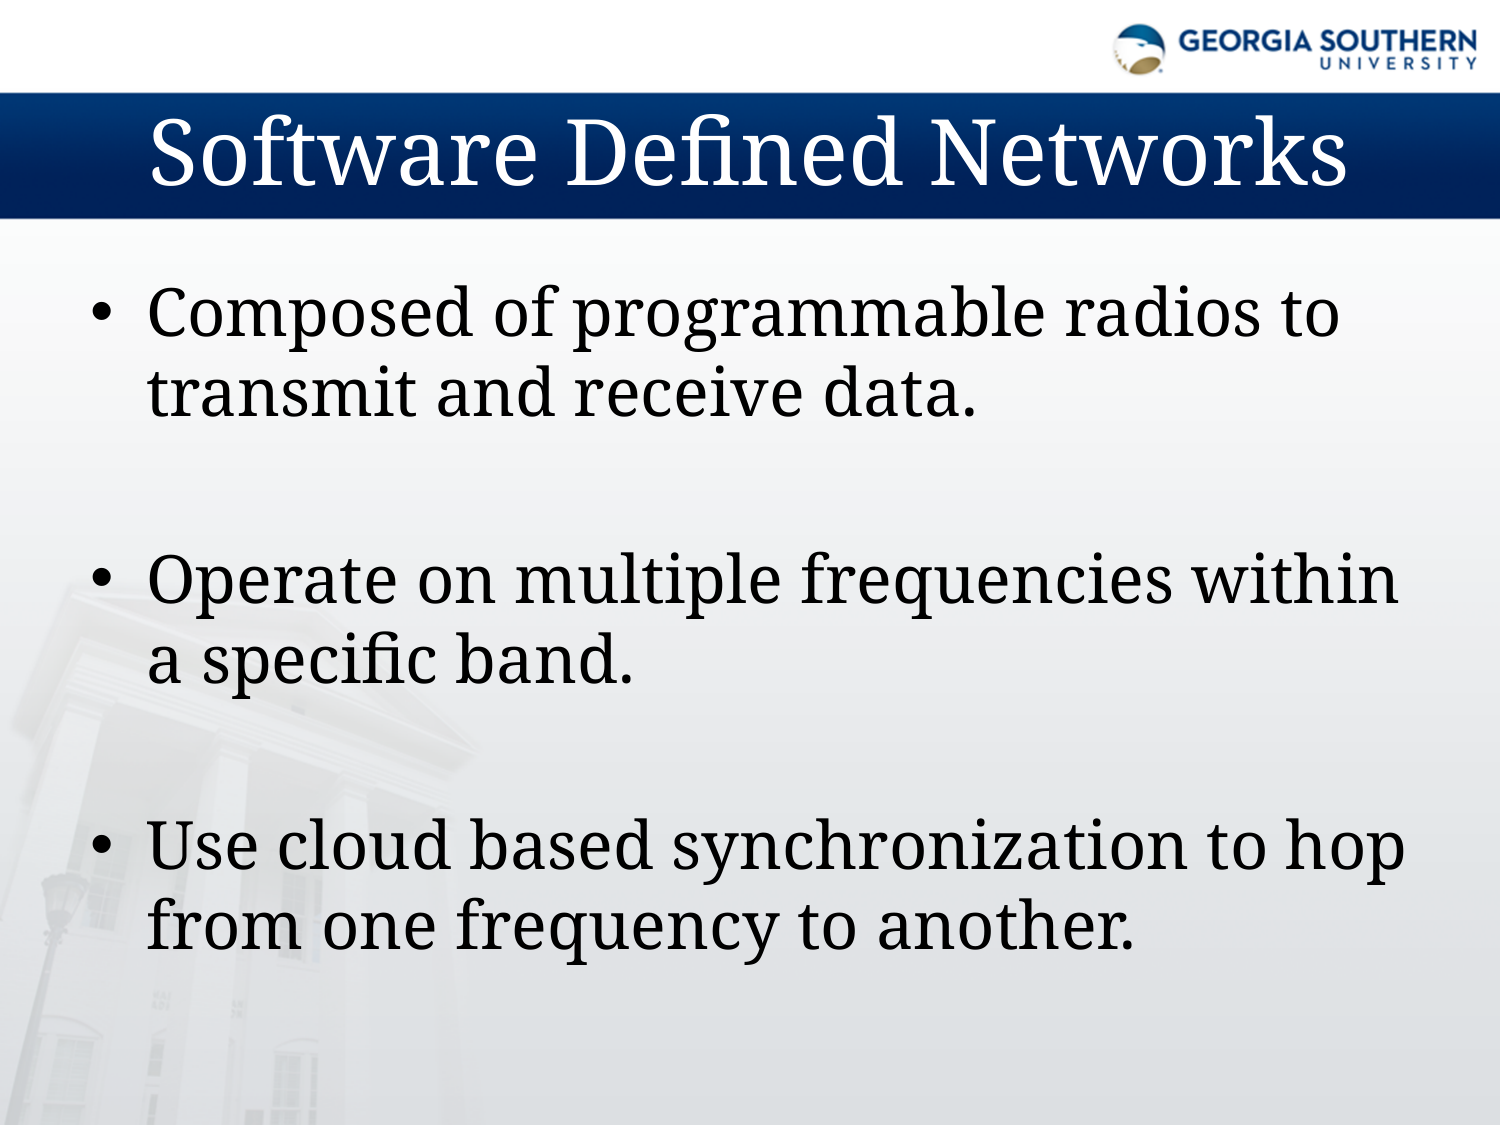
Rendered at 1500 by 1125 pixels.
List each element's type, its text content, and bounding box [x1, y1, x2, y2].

list Composed of programmable radios to transmit and receive data. Operate on multiple frequencies within a specific band. Use cloud based synchronization to hop from one frequency to another. [75, 262, 1425, 1005]
title Software Defined Networks [75, 56, 1425, 244]
picture [0, 0, 1500, 1125]
